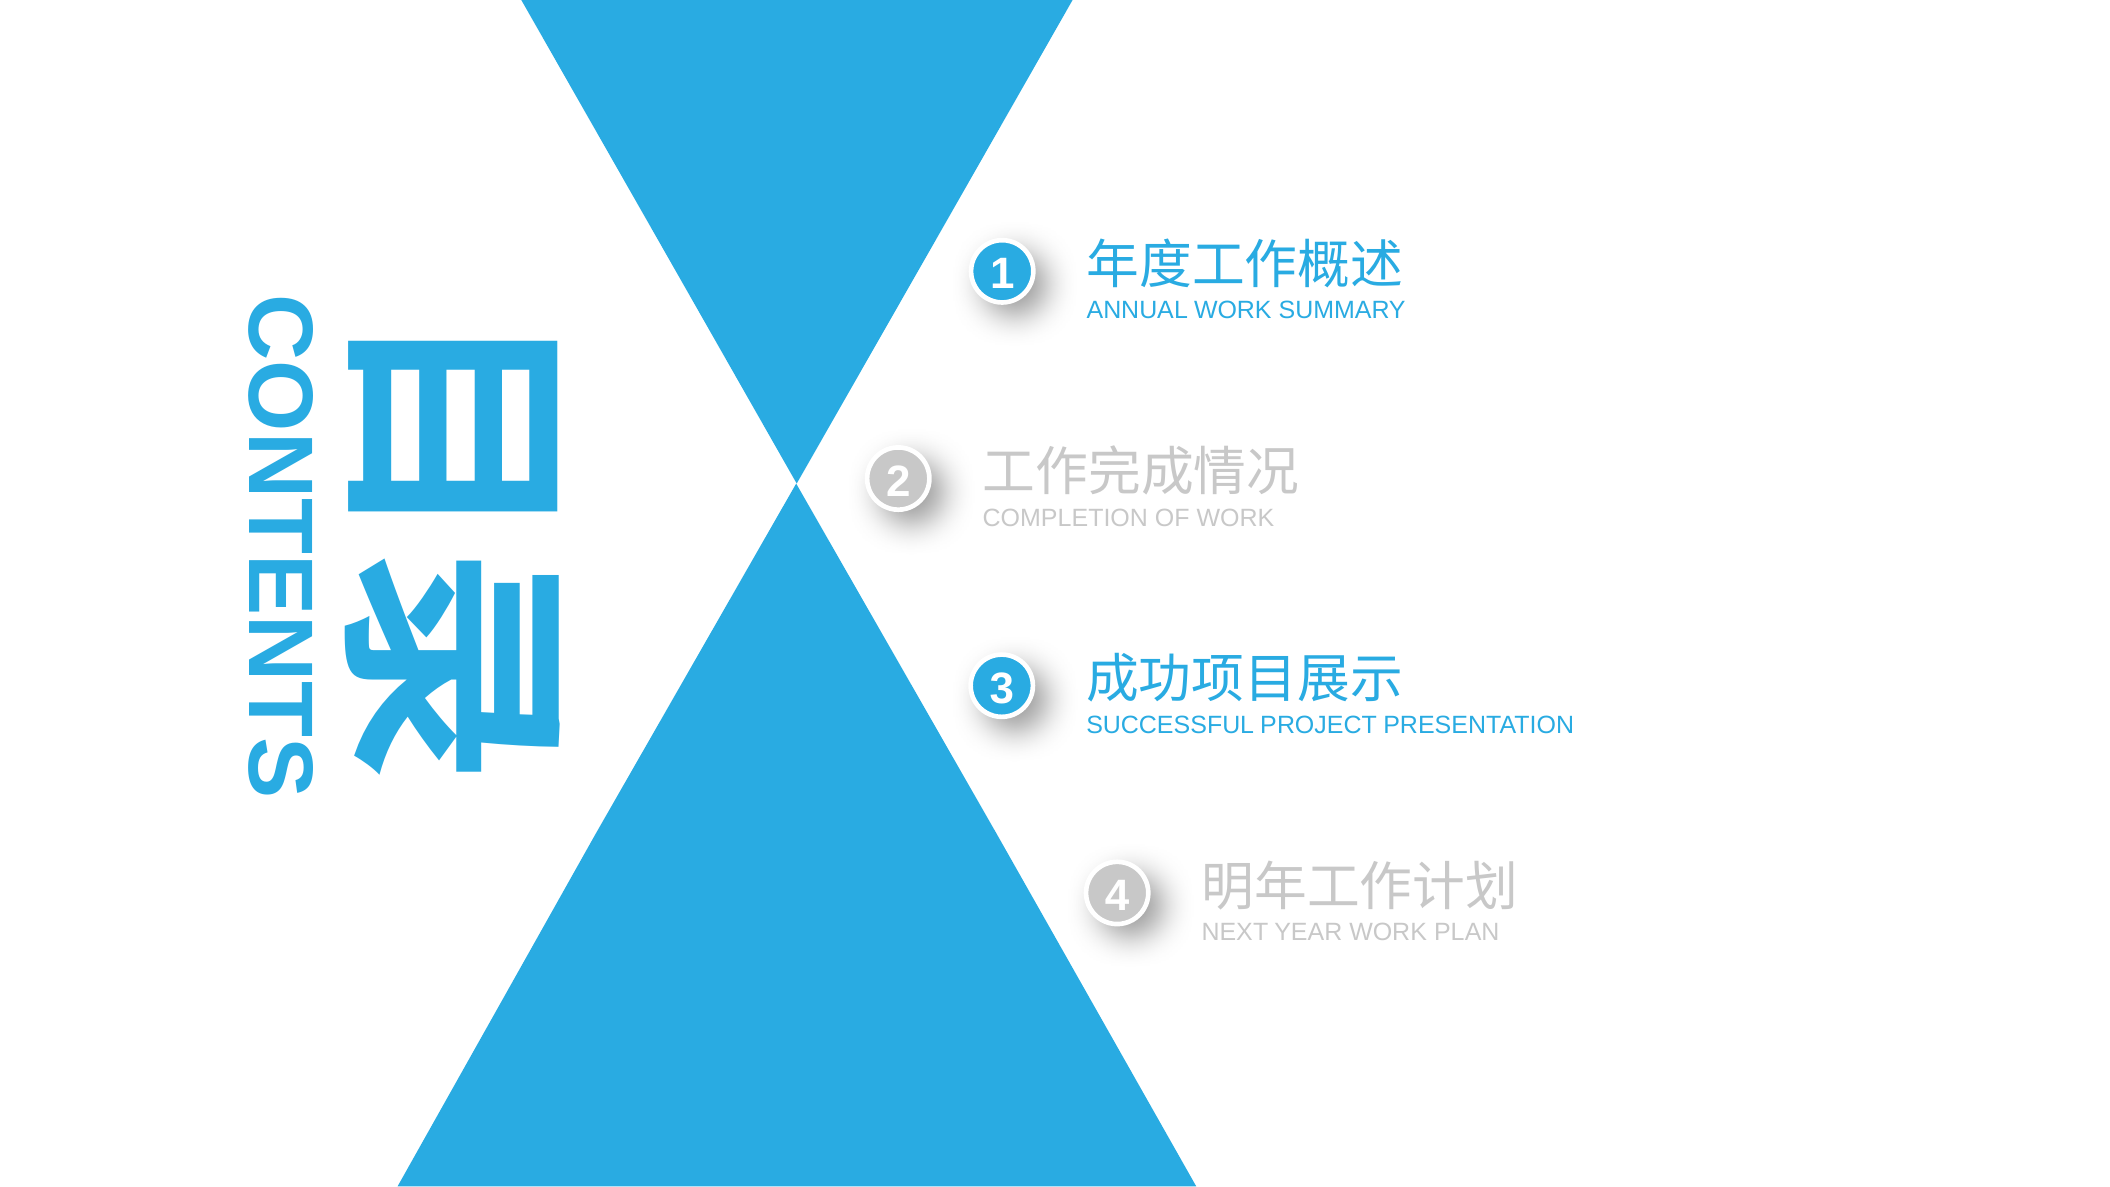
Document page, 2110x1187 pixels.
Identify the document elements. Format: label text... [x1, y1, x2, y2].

text_box 3 [969, 653, 1034, 718]
text_box [397, 483, 1197, 1187]
text_box 2 [866, 446, 931, 511]
text_box 目录 [318, 235, 609, 859]
text_box CONTENTS [231, 276, 342, 818]
text_box 4 [1084, 860, 1150, 926]
text_box 1 [970, 239, 1035, 304]
text_box [521, 0, 1073, 484]
